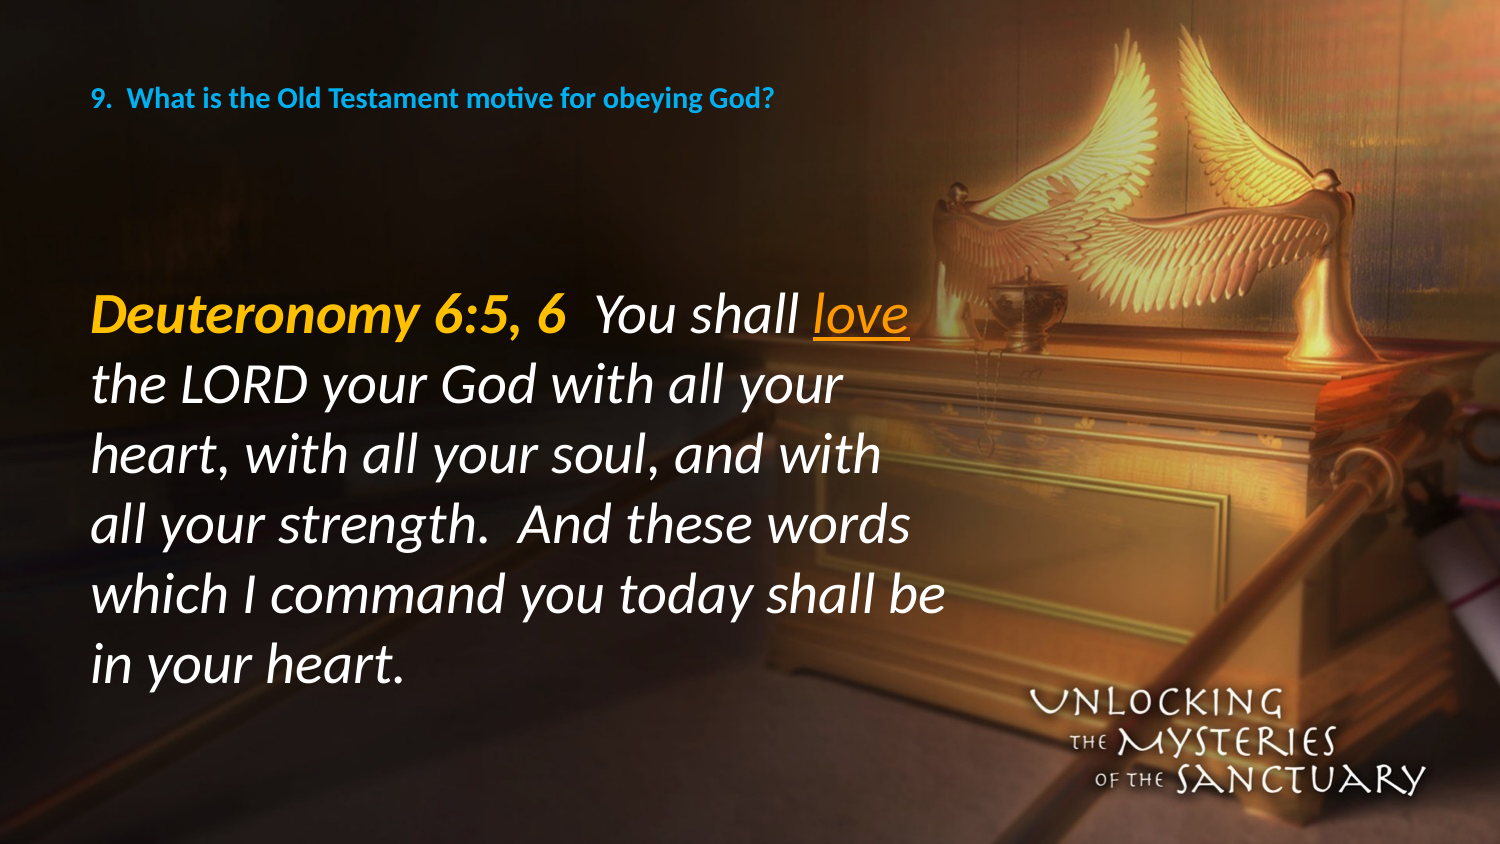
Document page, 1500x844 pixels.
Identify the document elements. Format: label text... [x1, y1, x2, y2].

title 9. What is the Old Testament motive for obeying God? [75, 33, 1425, 175]
list Deuteronomy 6:5, 6 You shall love the LORD your God with all your heart, with all your soul, and with all your strength. And these words which I command you today shall be in your heart. [75, 267, 966, 754]
picture [0, 0, 1500, 844]
